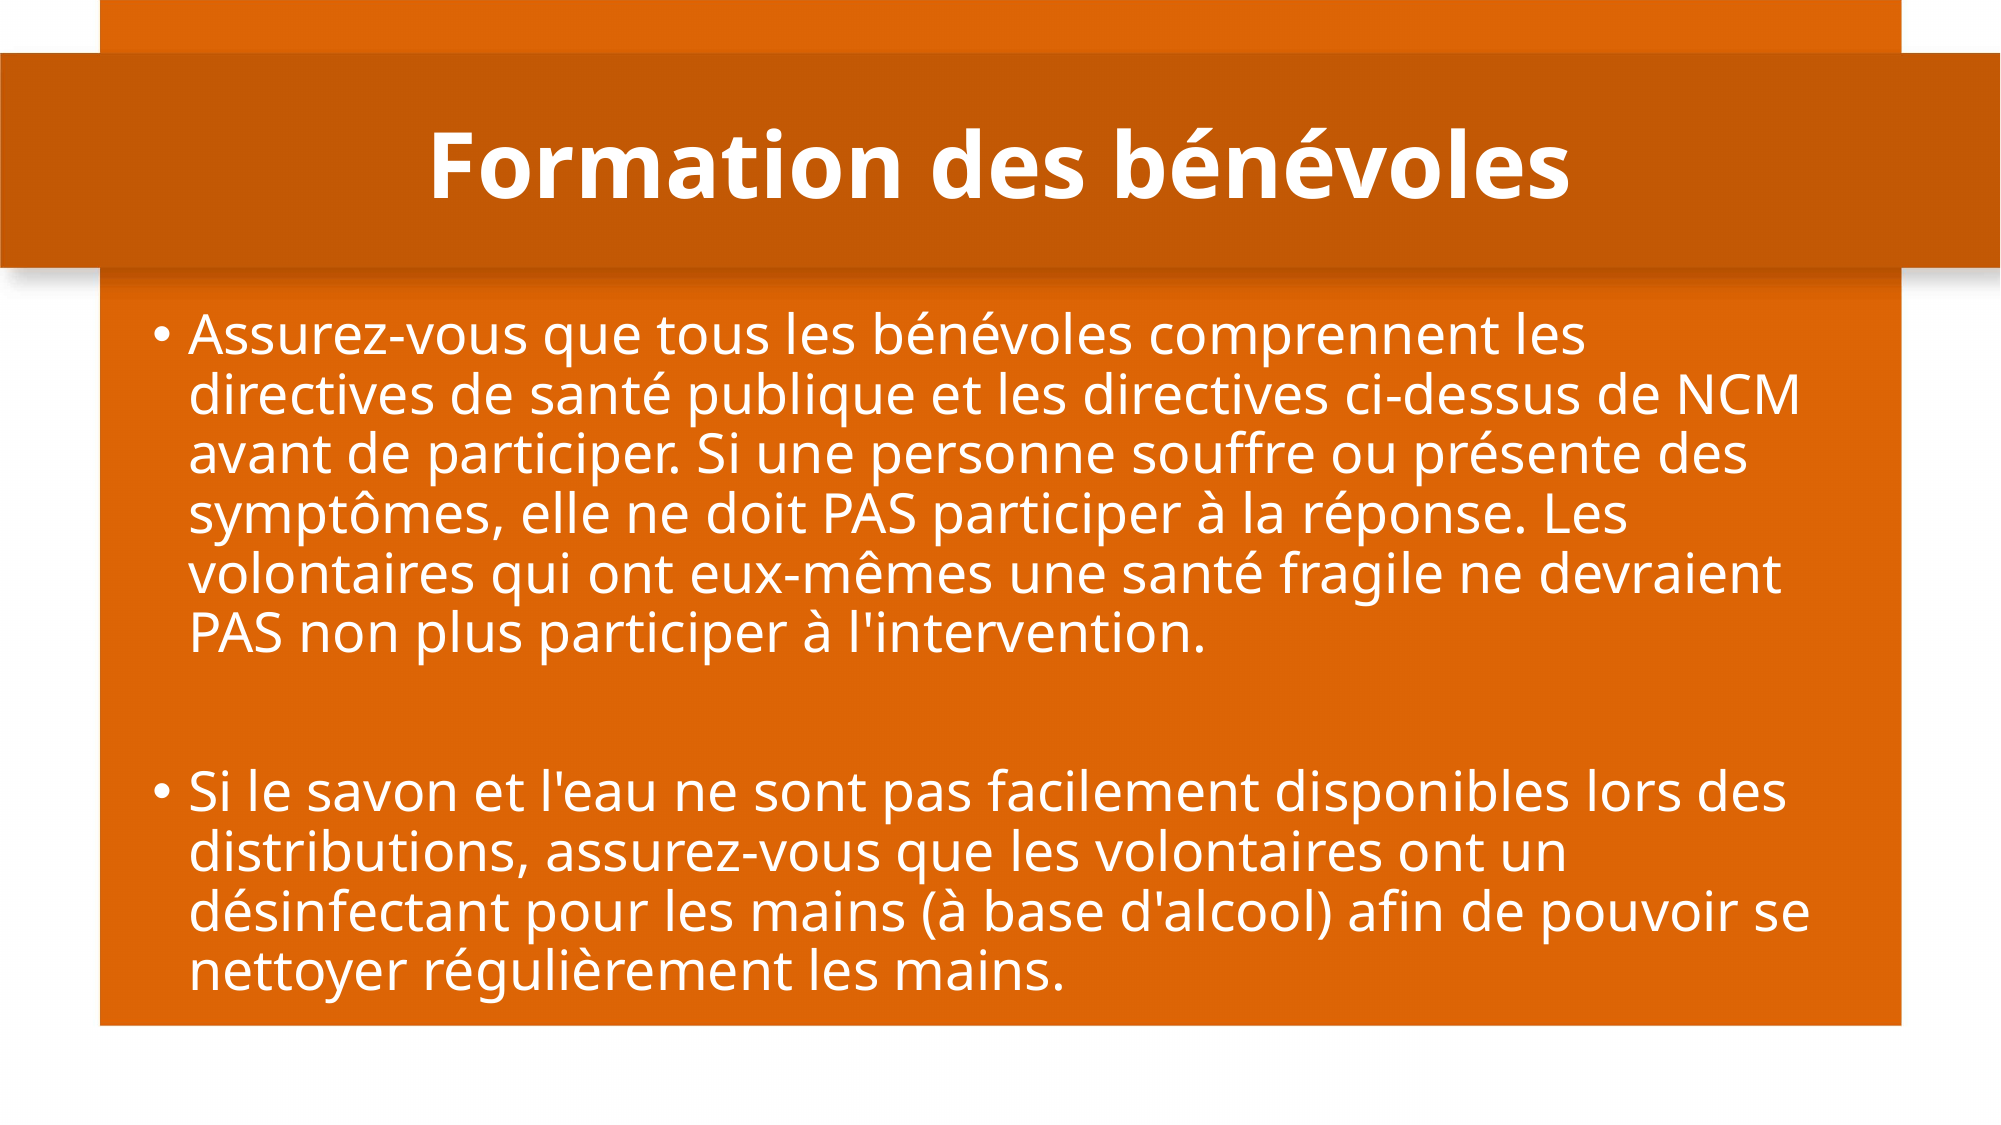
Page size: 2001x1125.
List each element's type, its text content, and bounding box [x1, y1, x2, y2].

title Formation des bénévoles [137, 59, 1863, 278]
list Assurez-vous que tous les bénévoles comprennent les directives de santé publique et les directives ci-dessus de NCM avant de participer. Si une personne souffre ou présente des symptômes, elle ne doit PAS participer à la réponse. Les volontaires qui ont eux-mêmes une santé fragile ne devraient PAS non plus participer à l'intervention. Si le savon et l'eau ne sont pas facilement disponibles lors des distributions, assurez-vous que les volontaires ont un désinfectant pour les mains (à base d'alcool) afin de pouvoir se nettoyer régulièrement les mains. [137, 299, 1863, 1014]
picture [0, 0, 2001, 1125]
